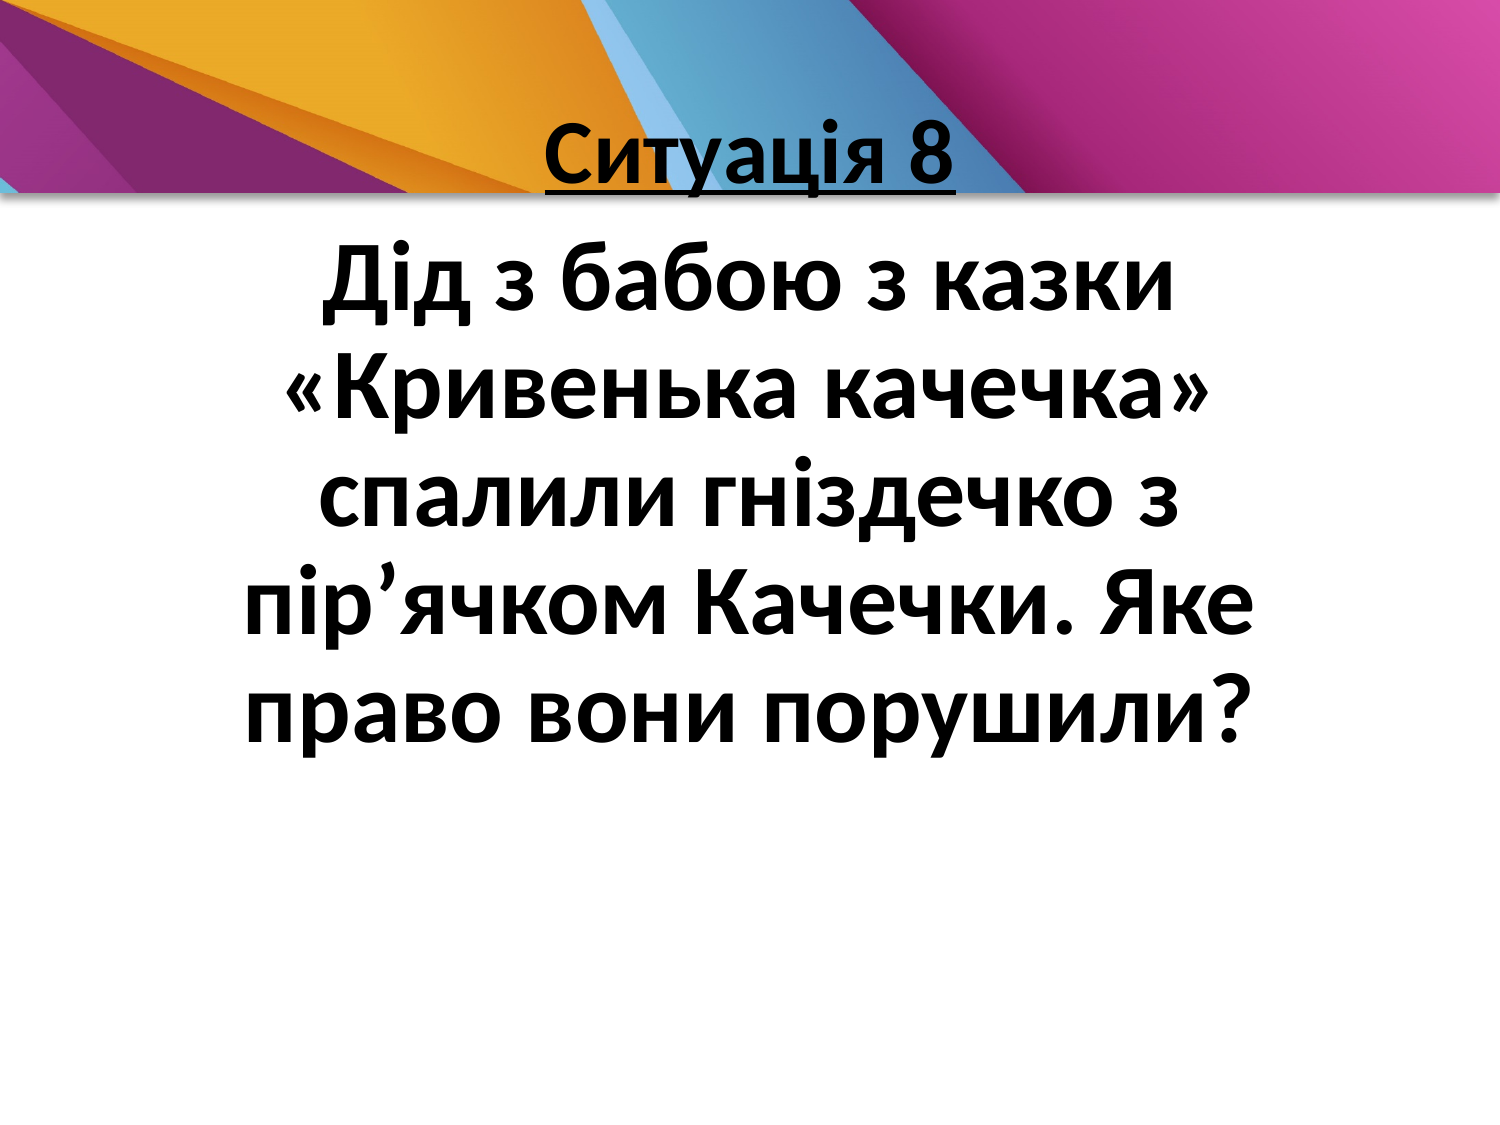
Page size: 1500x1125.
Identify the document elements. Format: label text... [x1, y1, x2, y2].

list Ситуація 8 Дід з бабою з казки «Кривенька качечка» спалили гніздечко з пір’ячком Качечки. Яке право вони порушили? [103, 97, 1397, 1014]
picture [0, 0, 1500, 193]
